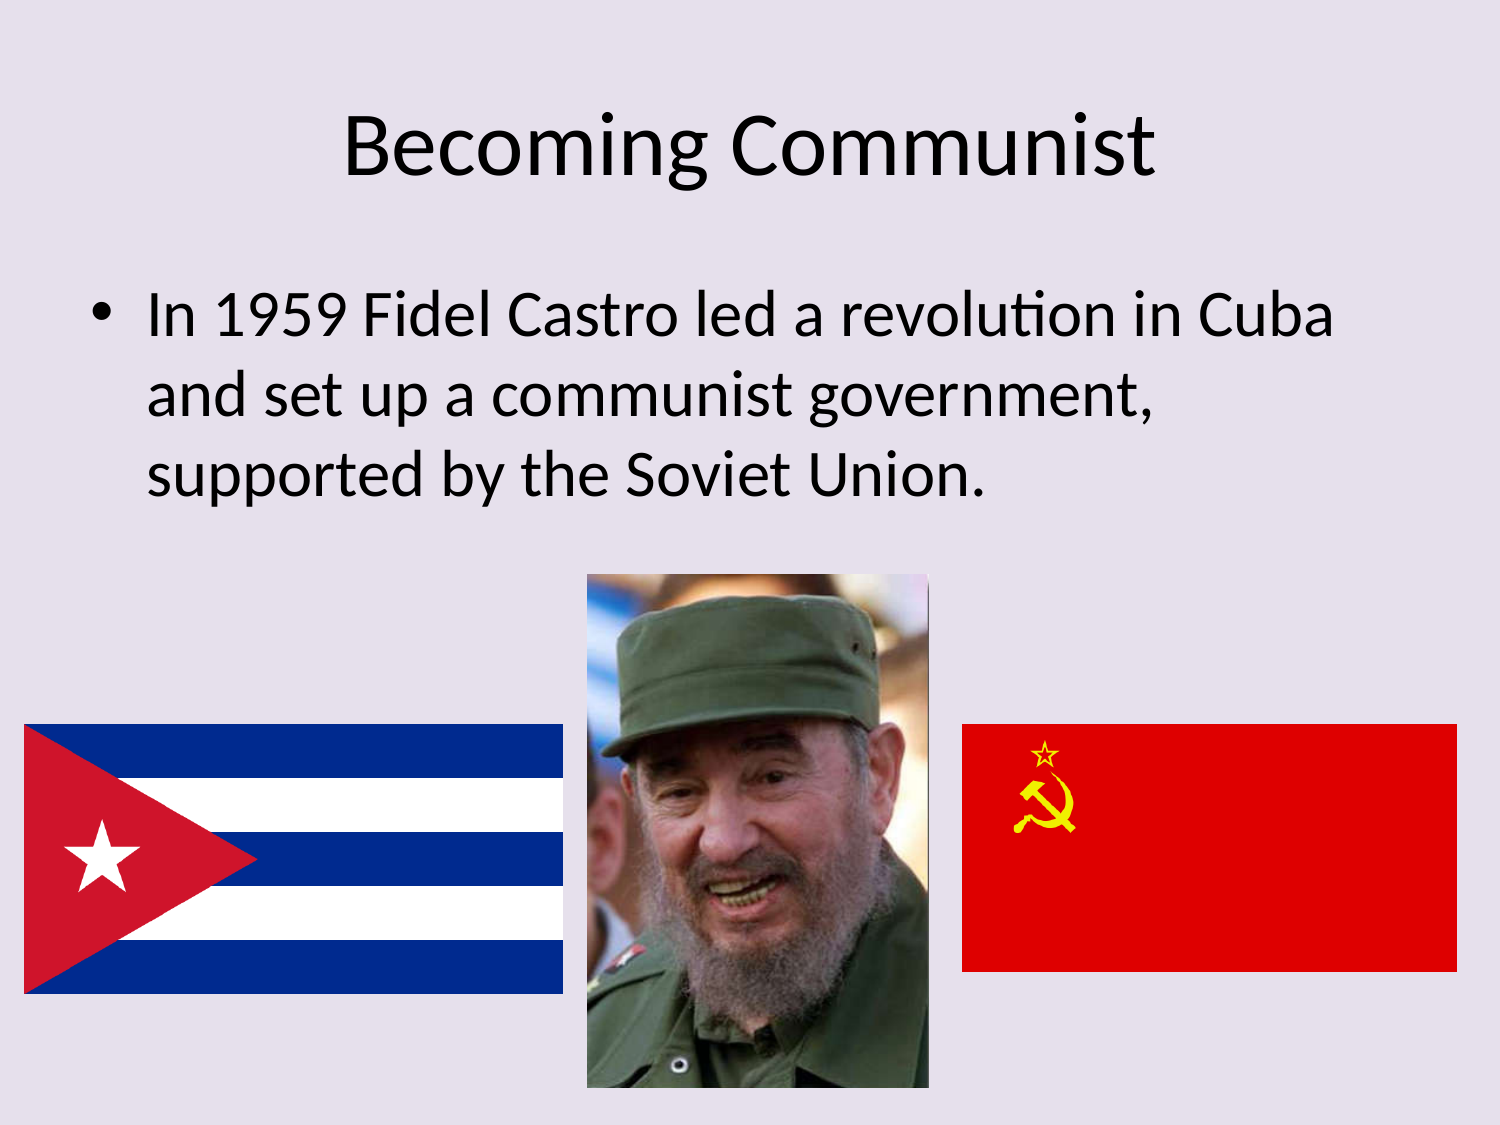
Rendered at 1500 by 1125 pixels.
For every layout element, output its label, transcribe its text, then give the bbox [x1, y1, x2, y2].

picture [587, 574, 929, 1088]
picture [24, 724, 563, 994]
title Becoming Communist [75, 45, 1425, 233]
list In 1959 Fidel Castro led a revolution in Cuba and set up a communist government, supported by the Soviet Union. [75, 262, 1425, 1005]
picture [962, 724, 1457, 973]
